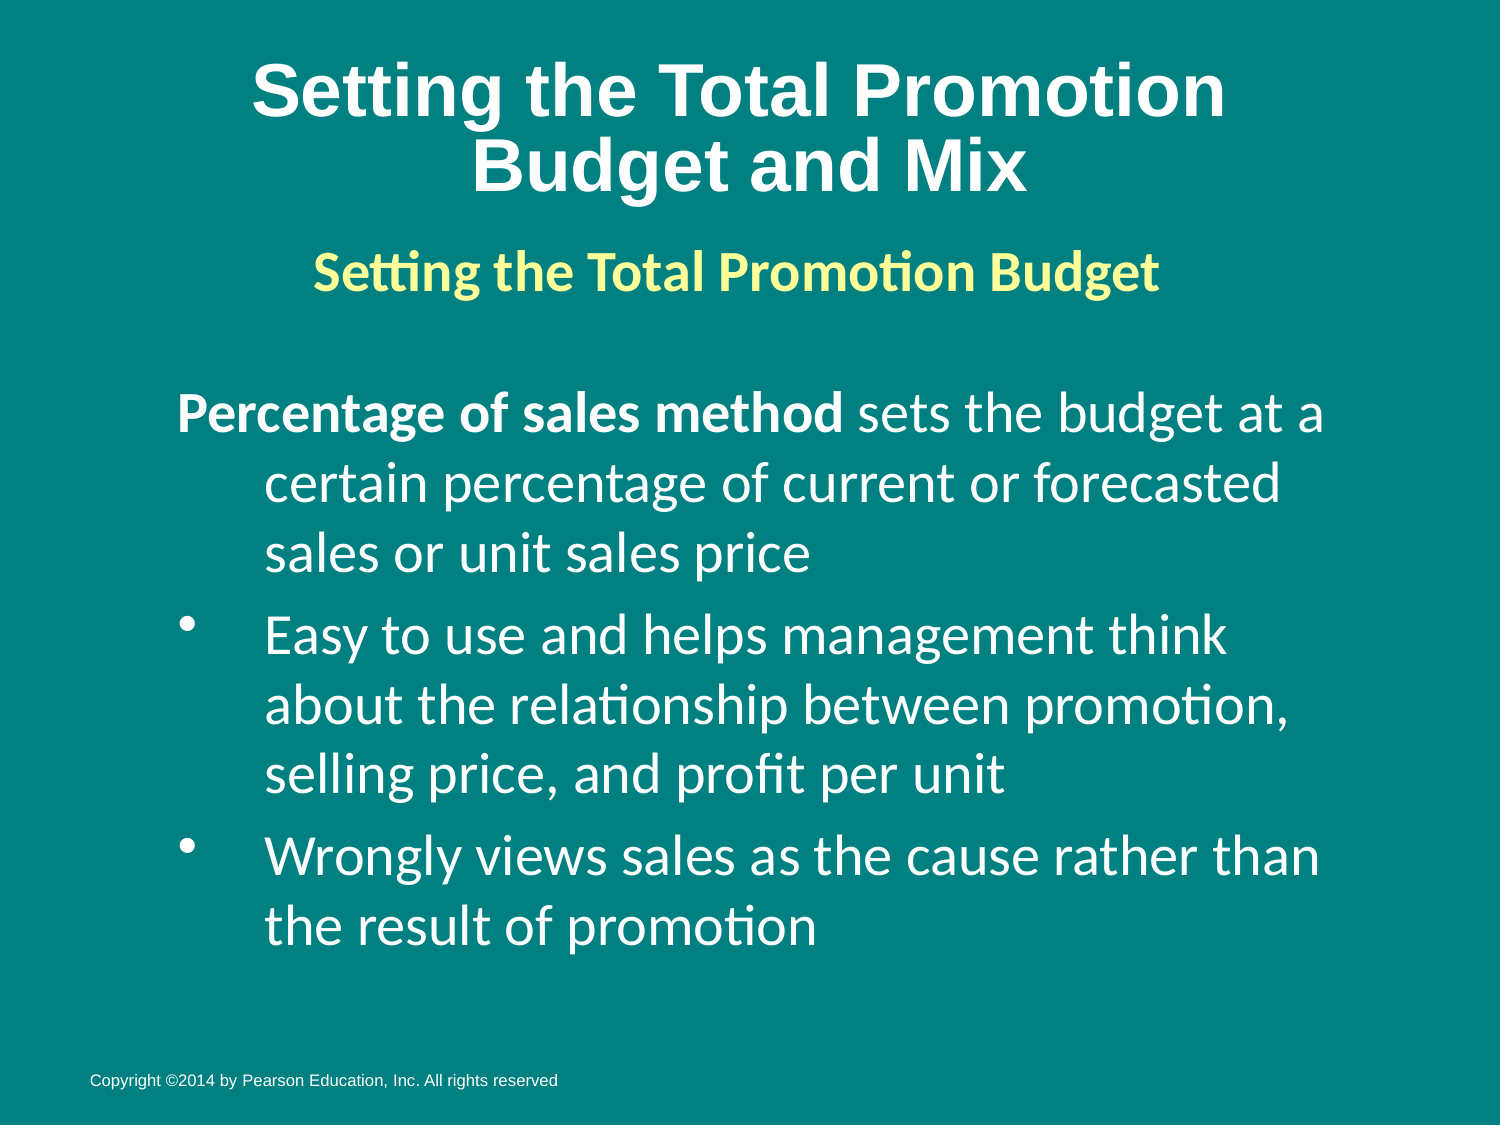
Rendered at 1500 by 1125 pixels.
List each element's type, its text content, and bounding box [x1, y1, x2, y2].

list Setting the Total Promotion Budget [149, 237, 1326, 301]
title Setting the Total Promotion Budget and Mix [112, 37, 1388, 226]
text_box Copyright ©2014 by Pearson Education, Inc. All rights reserved [74, 1062, 825, 1098]
list Percentage of sales method sets the budget at a certain percentage of current or forecasted sales or unit sales price Easy to use and helps management think about the relationship between promotion, selling price, and profit per unit Wrongly views sales as the cause rather than the result of promotion [162, 324, 1388, 1001]
